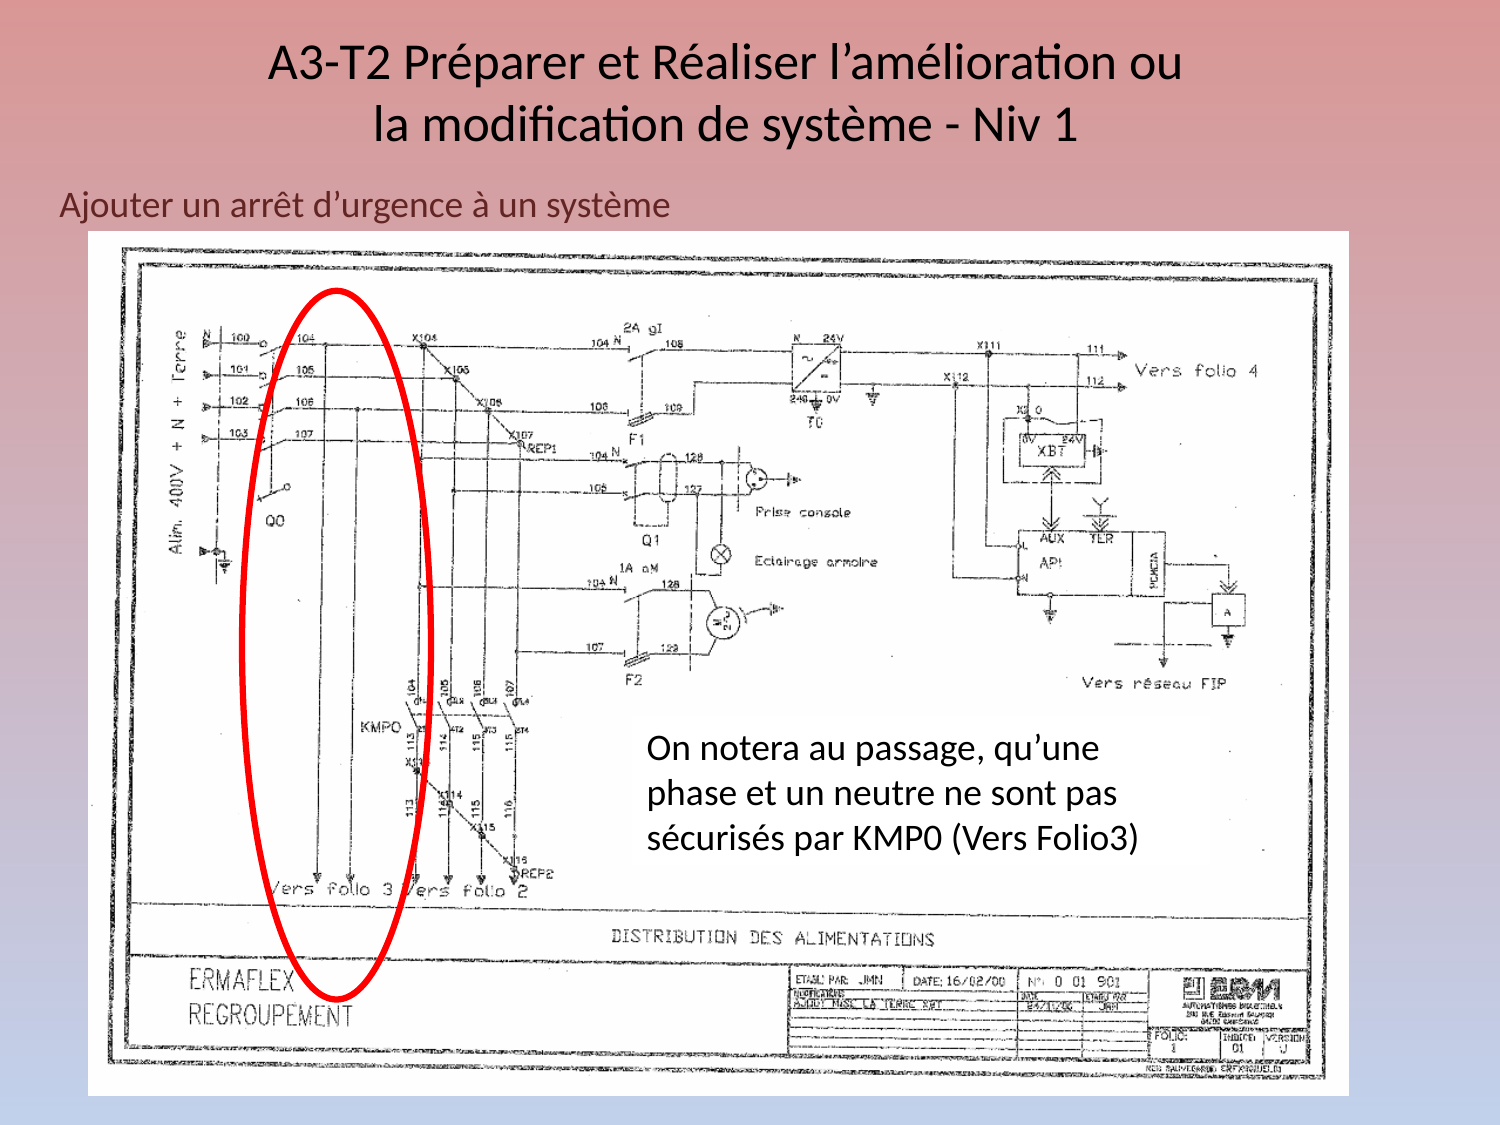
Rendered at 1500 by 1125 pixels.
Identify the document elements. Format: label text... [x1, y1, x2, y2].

picture [88, 231, 1350, 1097]
text_box A3-T2 Préparer et Réaliser l’amélioration ou la modification de système - Niv 1 [242, 19, 1211, 161]
text_box Ajouter un arrêt d’urgence à un système [44, 172, 687, 233]
